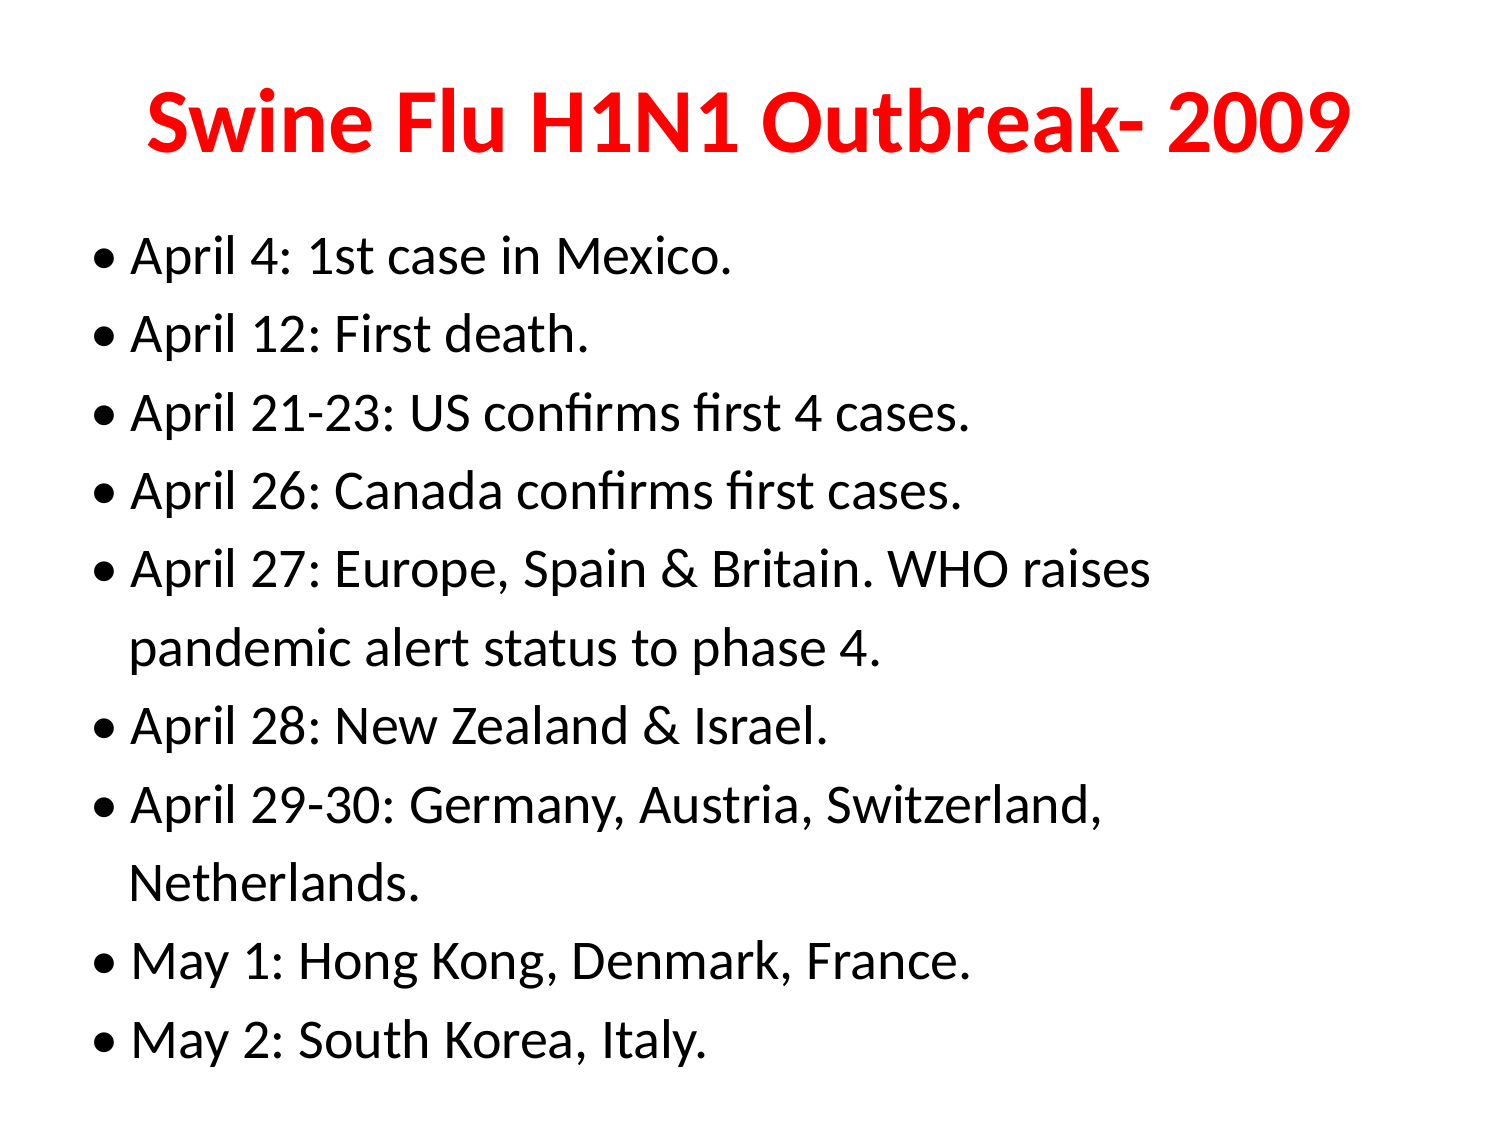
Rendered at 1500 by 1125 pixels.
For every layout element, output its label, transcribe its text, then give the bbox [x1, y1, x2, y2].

list • April 4: 1st case in Mexico. • April 12: First death. • April 21-23: US confirms first 4 cases. • April 26: Canada confirms first cases. • April 27: Europe, Spain & Britain. WHO raises pandemic alert status to phase 4. • April 28: New Zealand & Israel. • April 29-30: Germany, Austria, Switzerland, Netherlands. • May 1: Hong Kong, Denmark, France. • May 2: South Korea, Italy. [75, 210, 1425, 1079]
title Swine Flu H1N1 Outbreak- 2009 [75, 45, 1425, 188]
